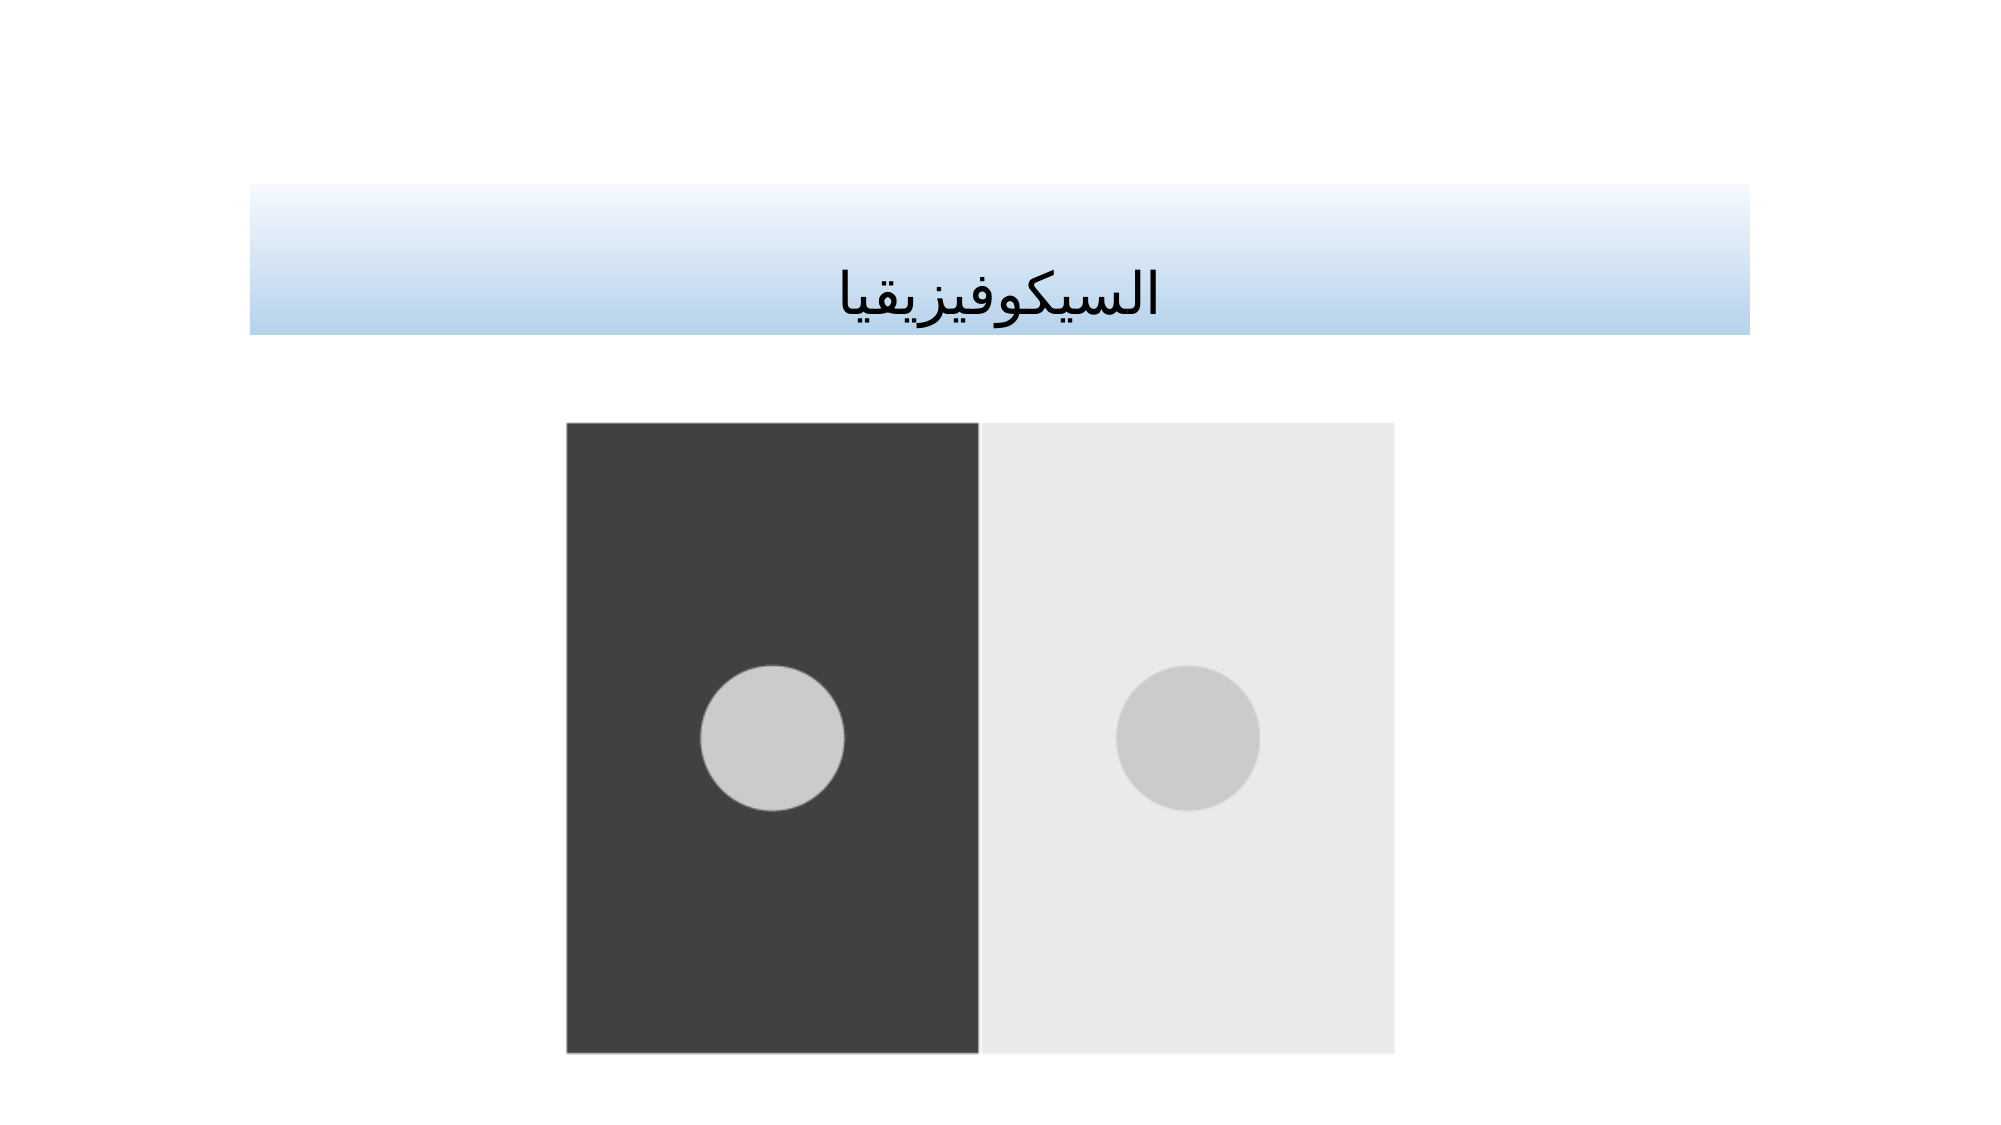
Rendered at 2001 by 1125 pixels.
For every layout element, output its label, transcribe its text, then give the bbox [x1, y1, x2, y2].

picture [566, 422, 1396, 1055]
title السيكوفيزيقيا [249, 184, 1750, 335]
